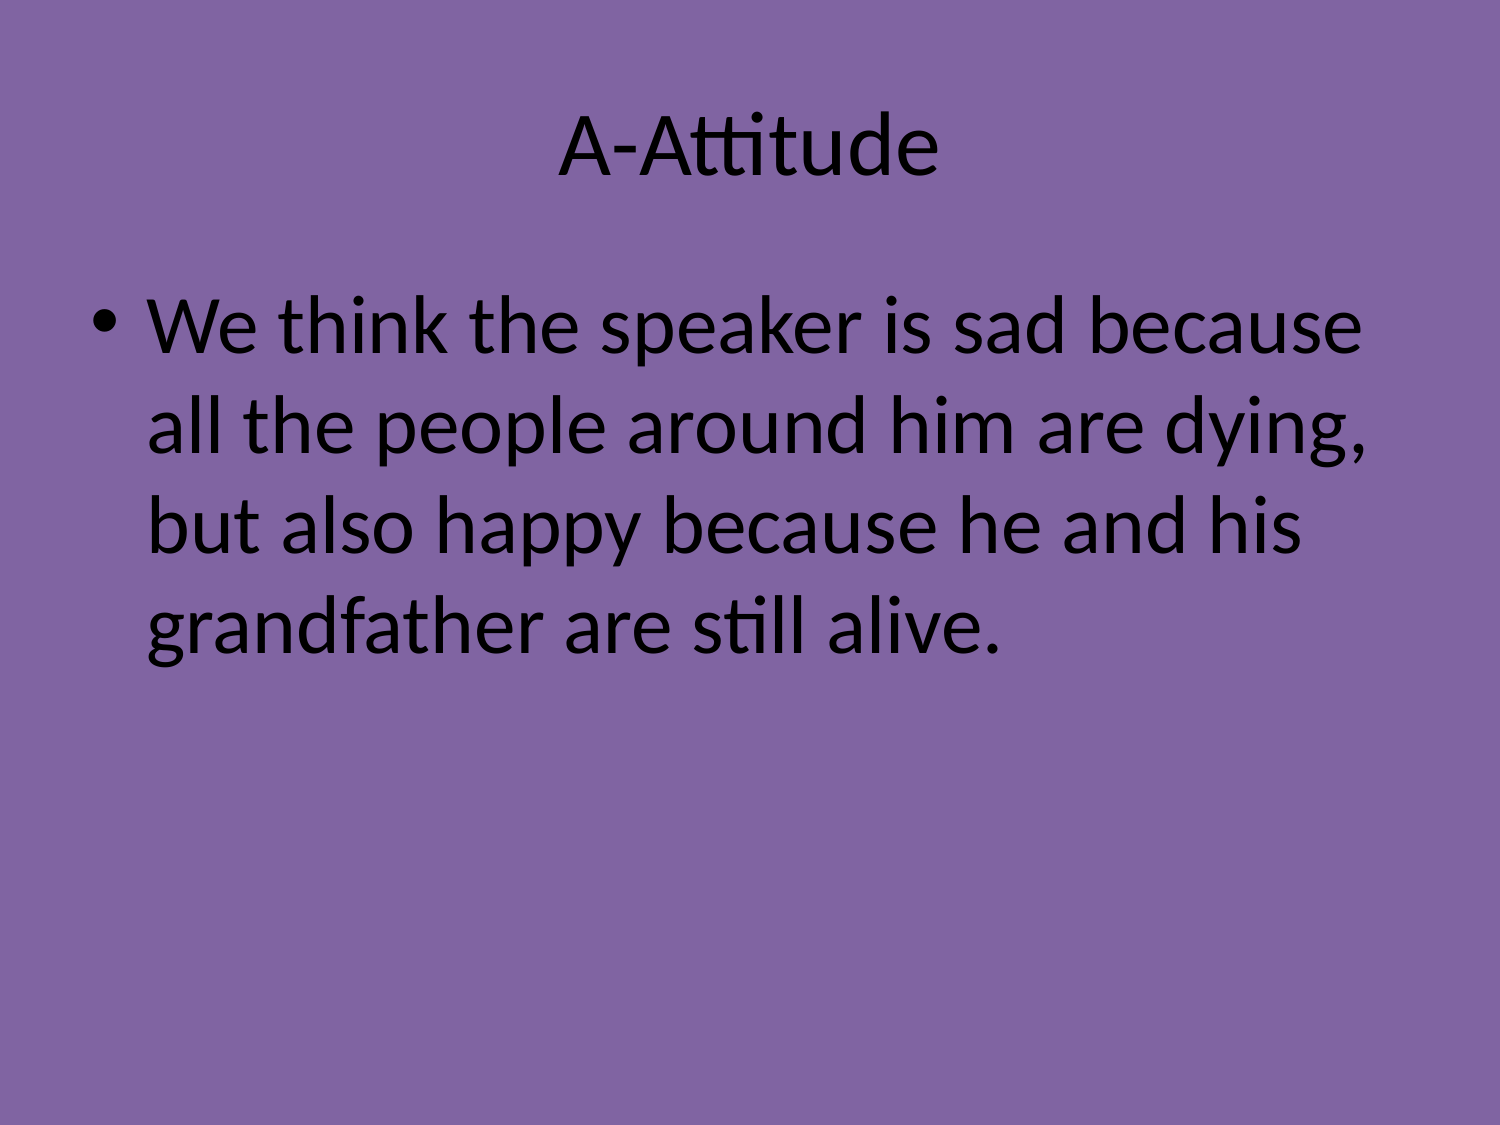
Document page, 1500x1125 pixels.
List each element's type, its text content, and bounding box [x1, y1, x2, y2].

list We think the speaker is sad because all the people around him are dying, but also happy because he and his grandfather are still alive. [75, 262, 1425, 1005]
title A-Attitude [75, 45, 1425, 233]
